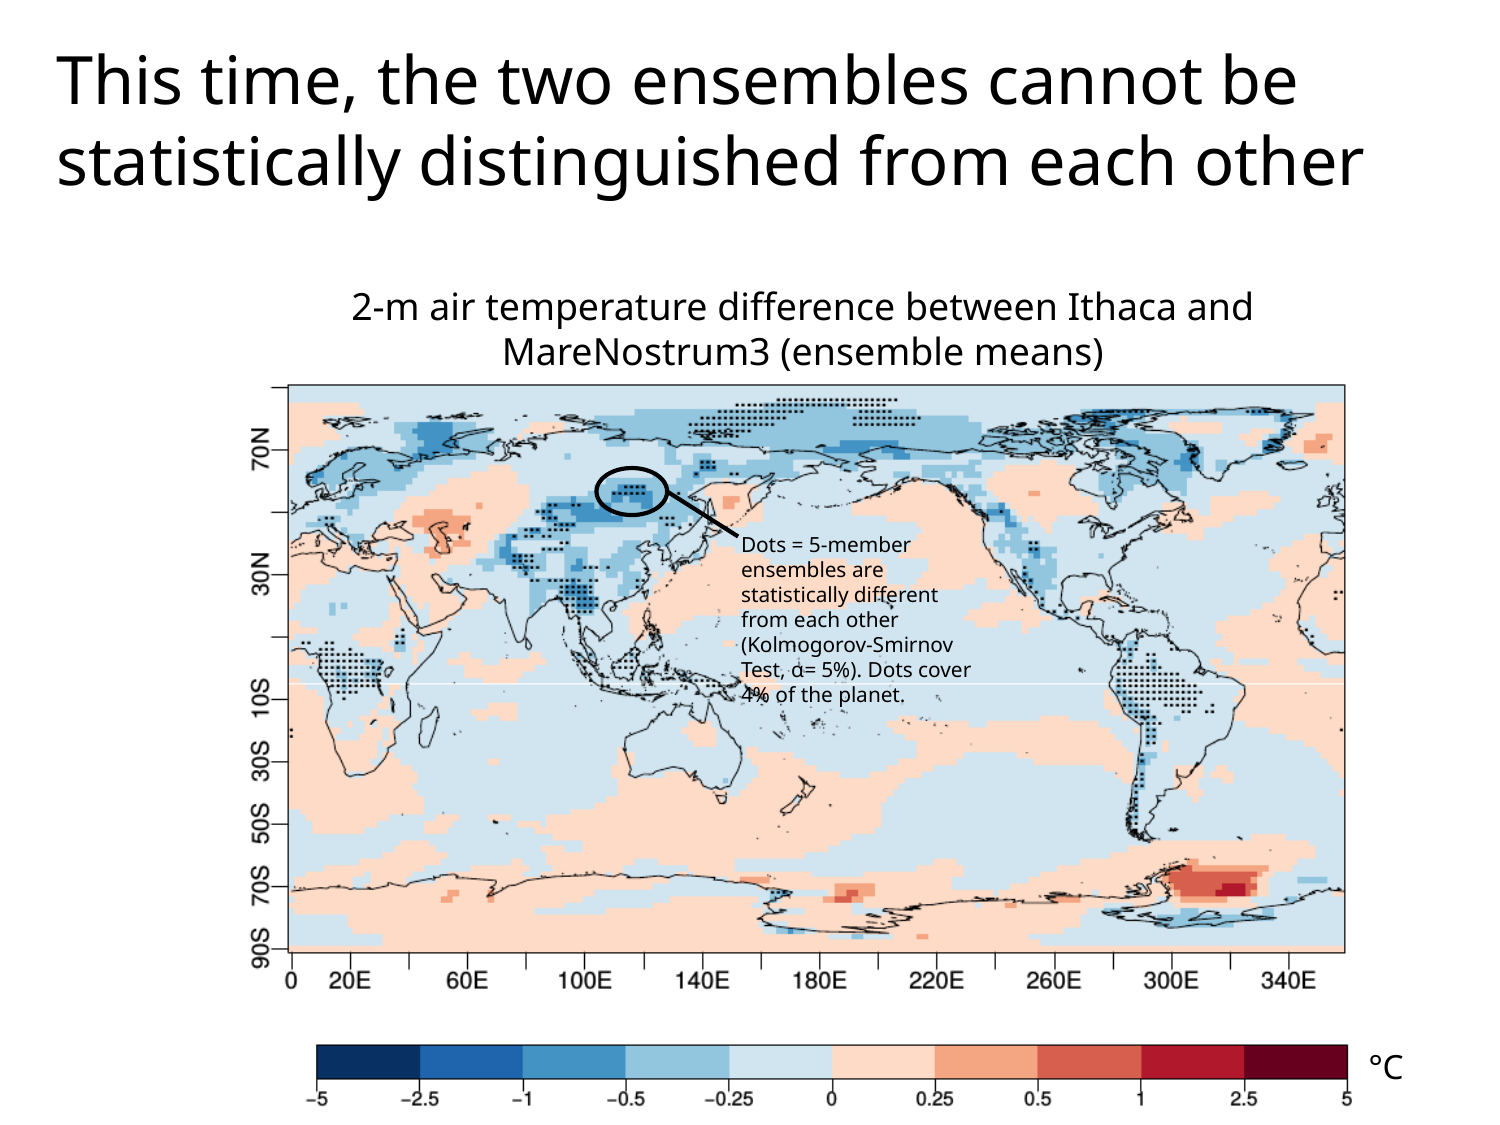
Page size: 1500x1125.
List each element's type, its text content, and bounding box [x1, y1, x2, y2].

text_box 2-m air temperature difference between Ithaca and MareNostrum3 (ensemble means) [265, 275, 1341, 324]
text_box °C [1370, 1038, 1420, 1125]
picture [237, 326, 1369, 1120]
text_box This time, the two ensembles cannot be statistically distinguished from each other [41, 30, 1412, 286]
